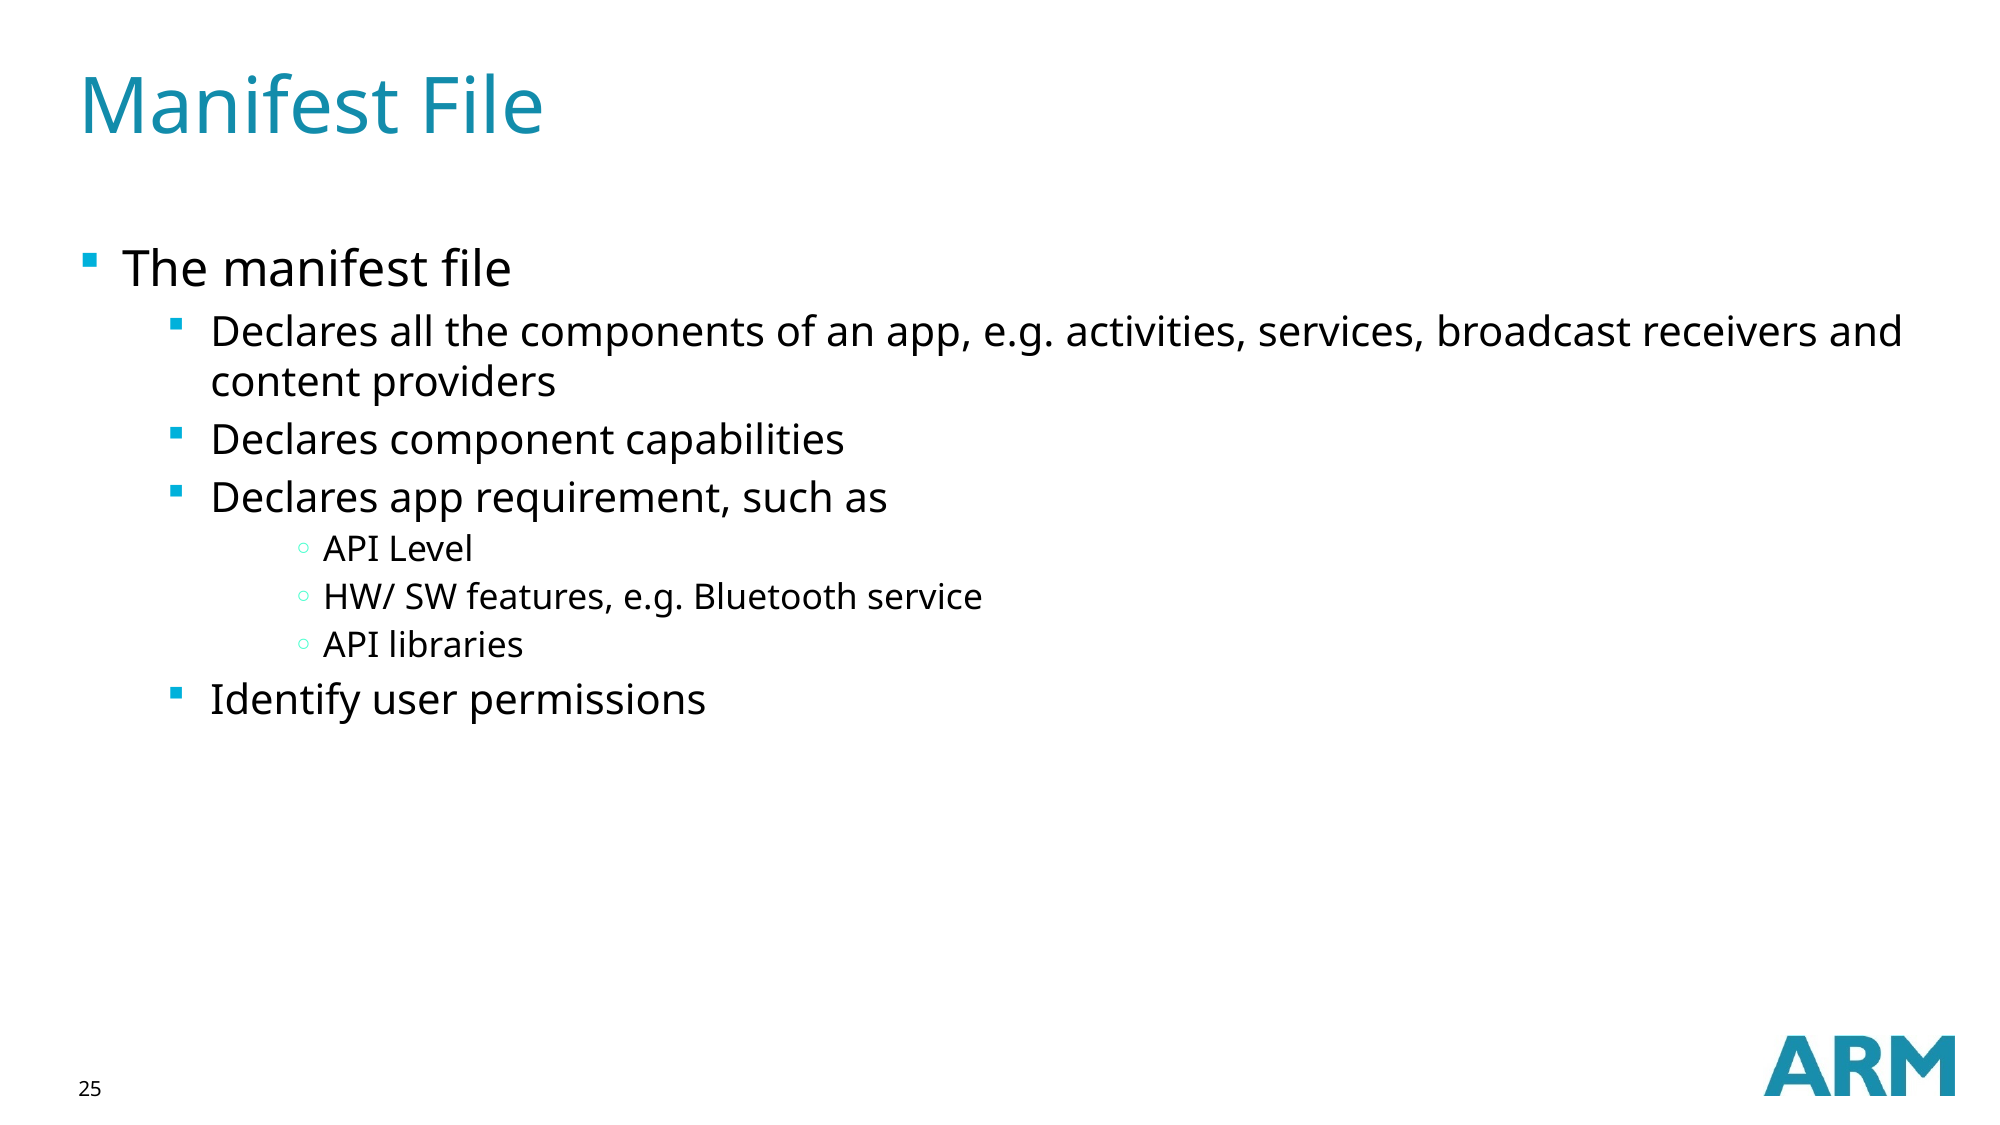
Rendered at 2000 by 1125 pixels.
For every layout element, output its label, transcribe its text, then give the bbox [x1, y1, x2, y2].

title Manifest File [78, 55, 1910, 150]
list The manifest file Declares all the components of an app, e.g. activities, services, broadcast receivers and content providers Declares component capabilities Declares app requirement, such as API Level HW/ SW features, e.g. Bluetooth service API libraries Identify user permissions [78, 236, 1909, 1004]
picture [1763, 1035, 1955, 1096]
